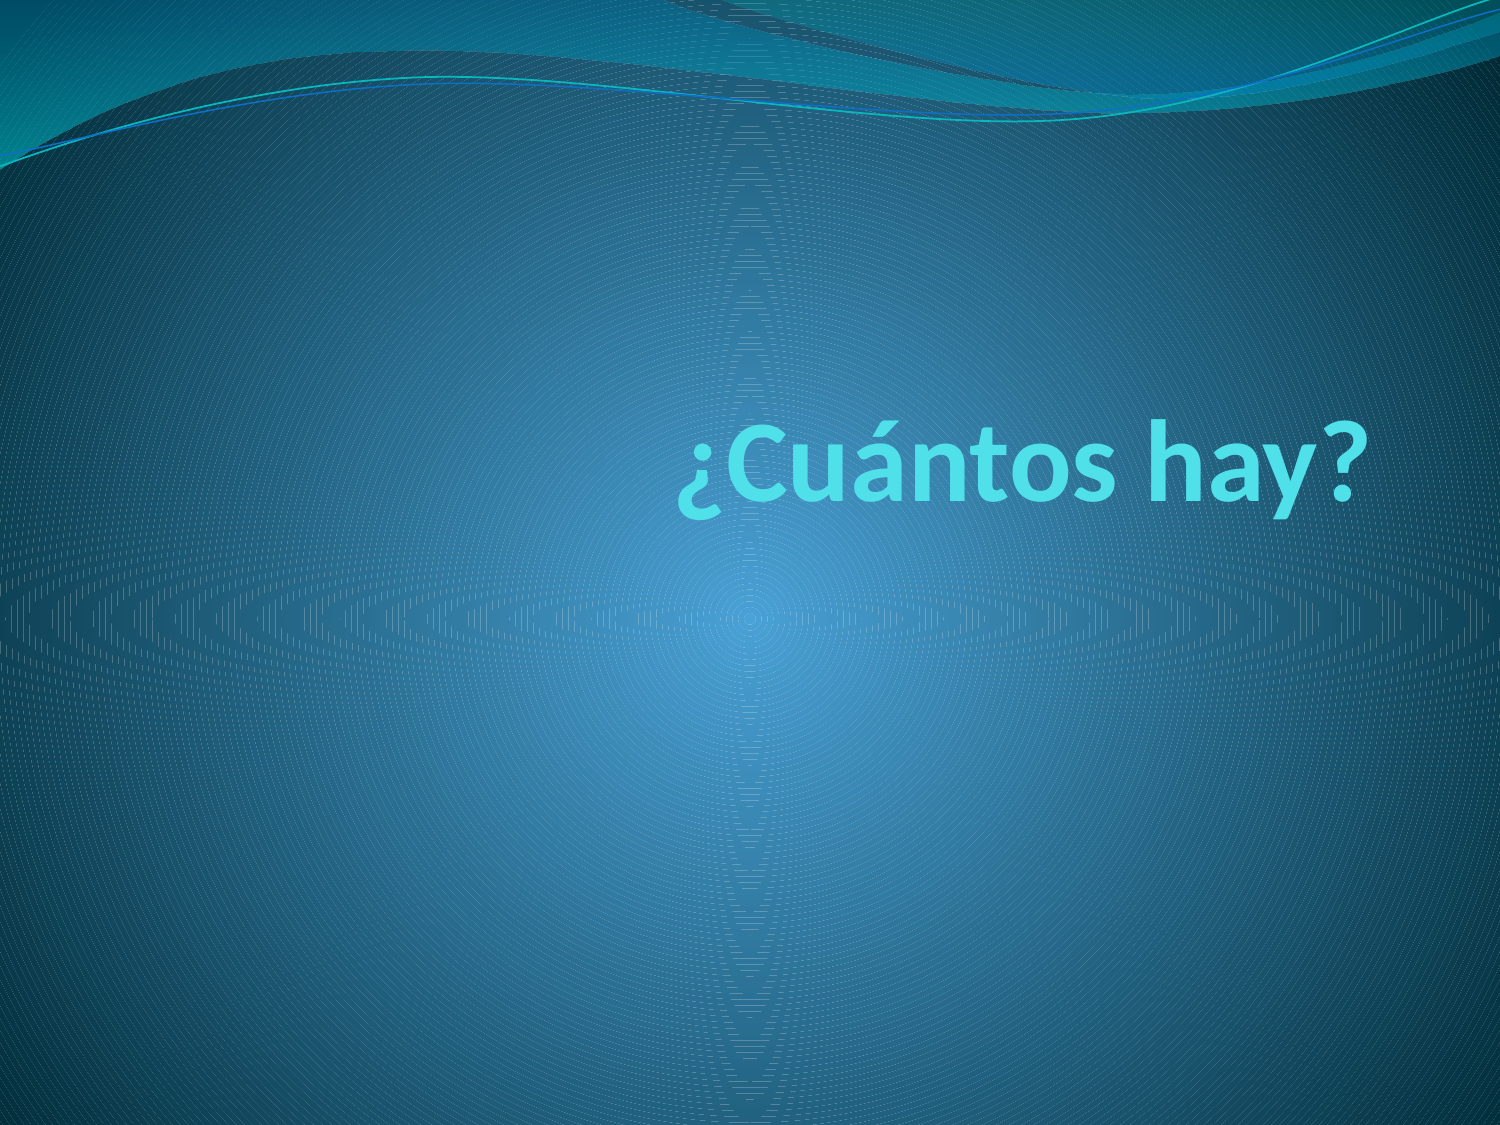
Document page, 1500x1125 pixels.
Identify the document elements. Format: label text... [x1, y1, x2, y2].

title ¿Cuántos hay? [87, 224, 1376, 525]
